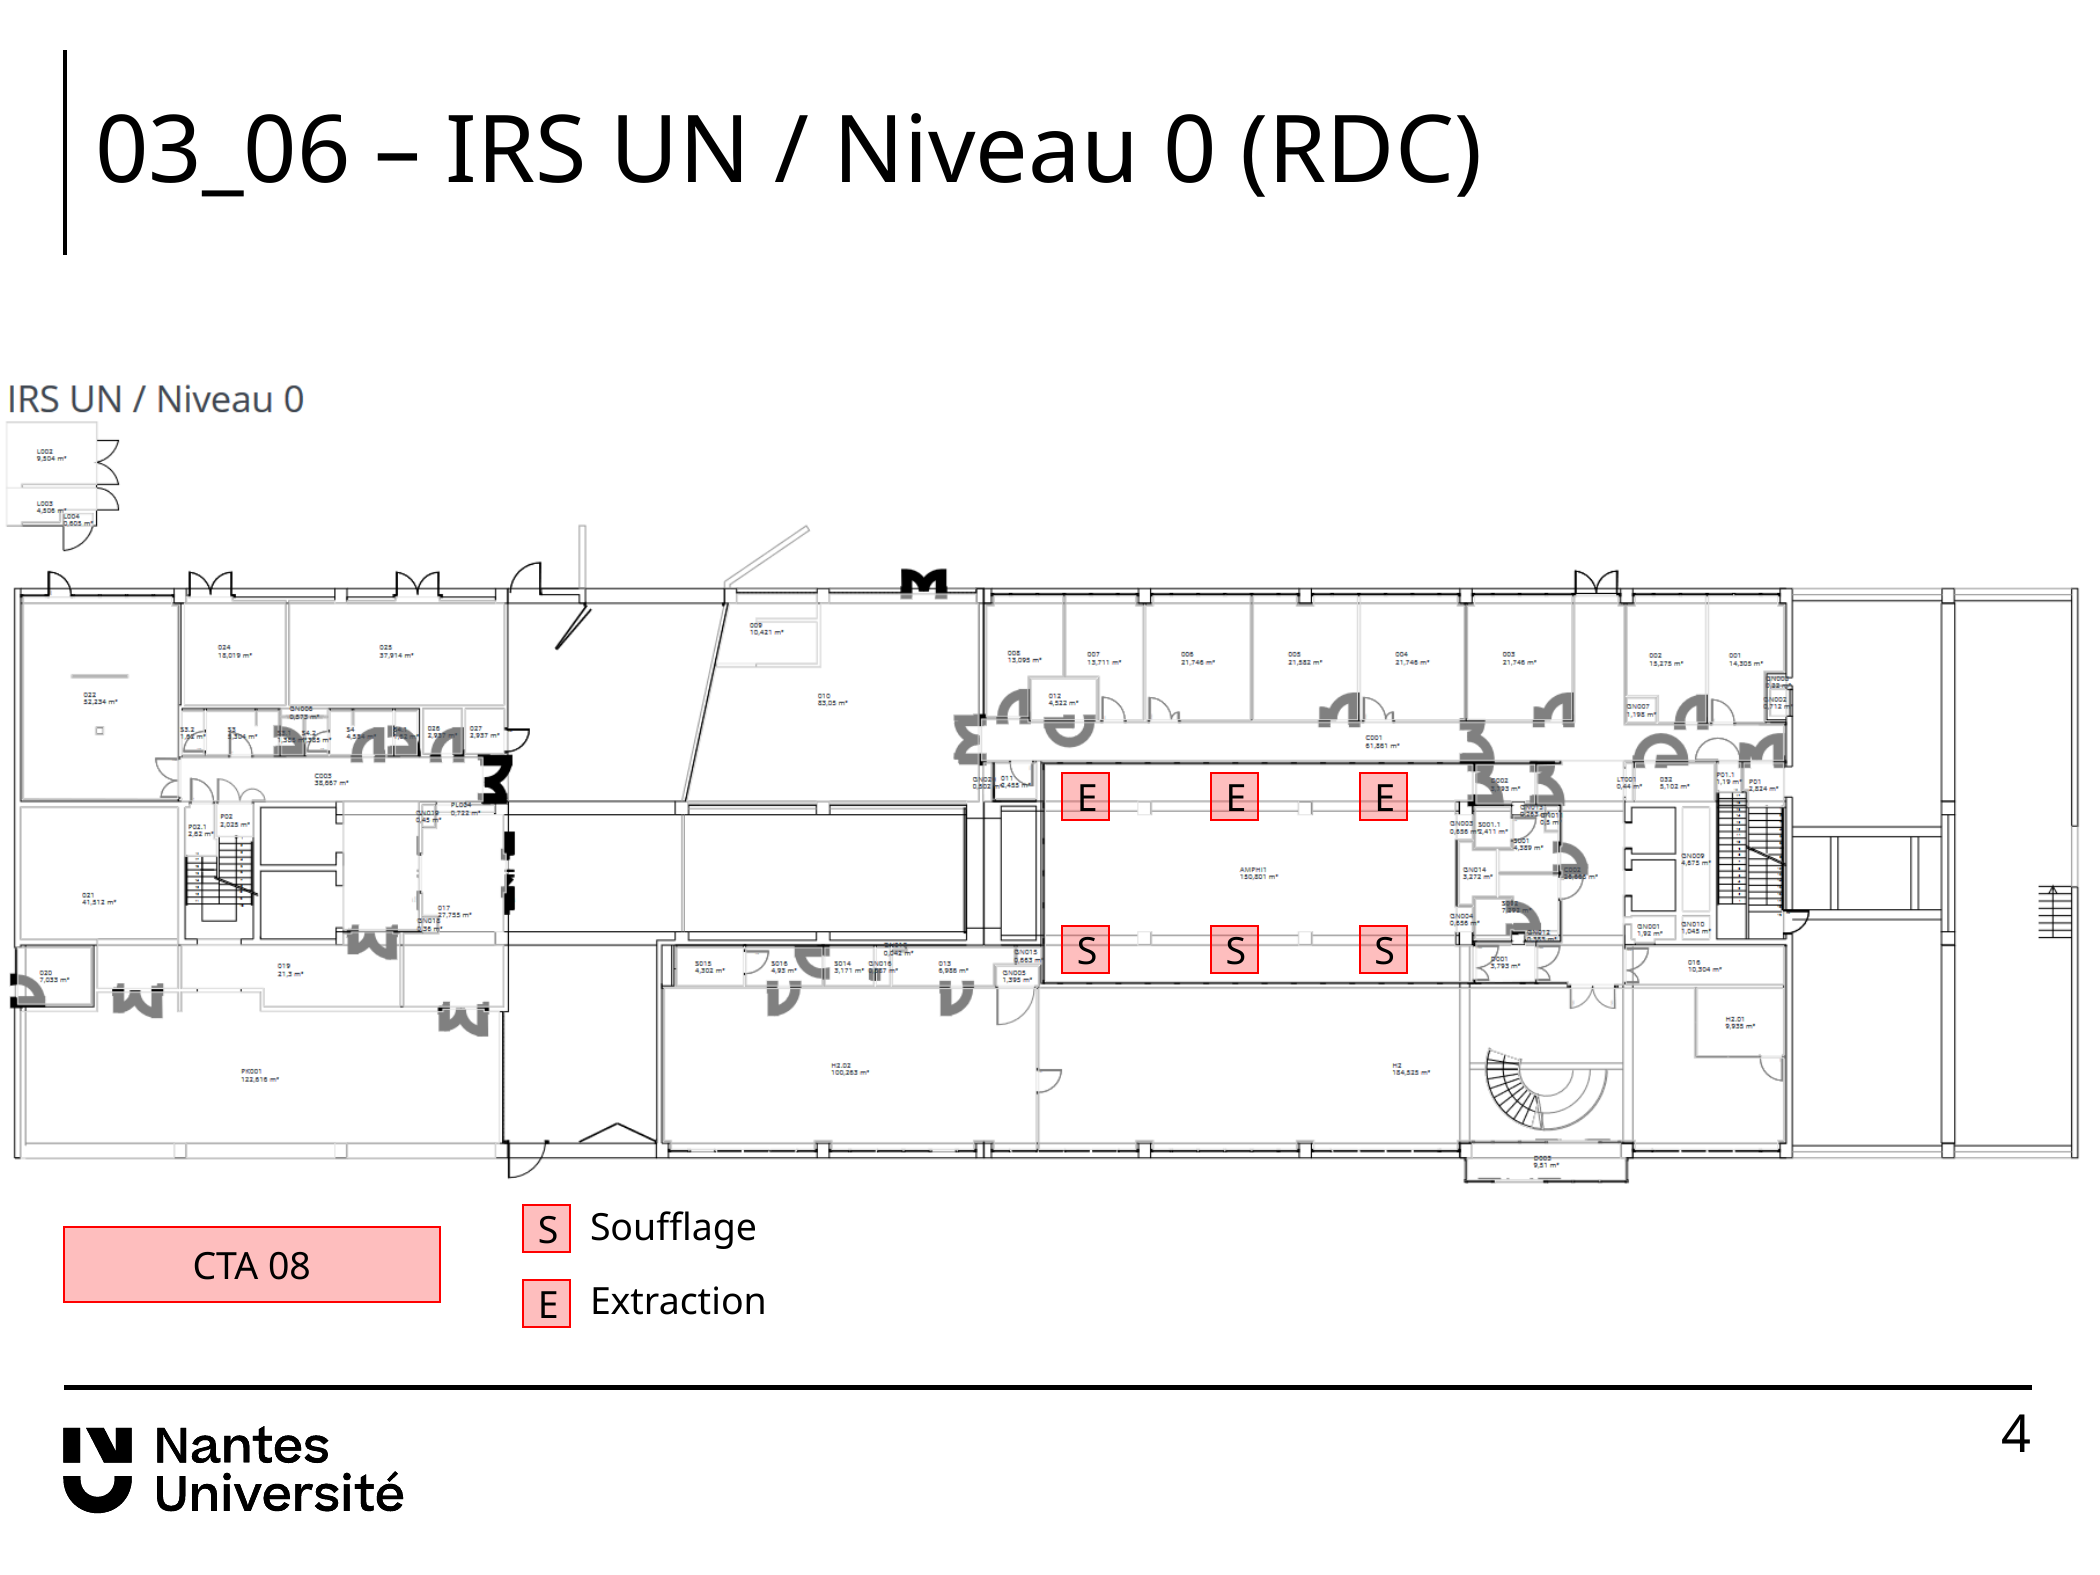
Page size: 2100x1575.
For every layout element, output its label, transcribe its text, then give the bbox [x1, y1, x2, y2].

text_box CTA 08 [63, 1226, 441, 1303]
text_box E [522, 1279, 571, 1328]
text_box Extraction [590, 1282, 1772, 1325]
text_box S [522, 1204, 571, 1253]
slide_number 4 [1723, 1404, 2032, 1468]
title 03_06 – IRS UN / Niveau 0 (RDC) [95, 101, 1921, 204]
picture [0, 374, 2100, 1200]
text_box Soufflage [590, 1207, 1772, 1250]
